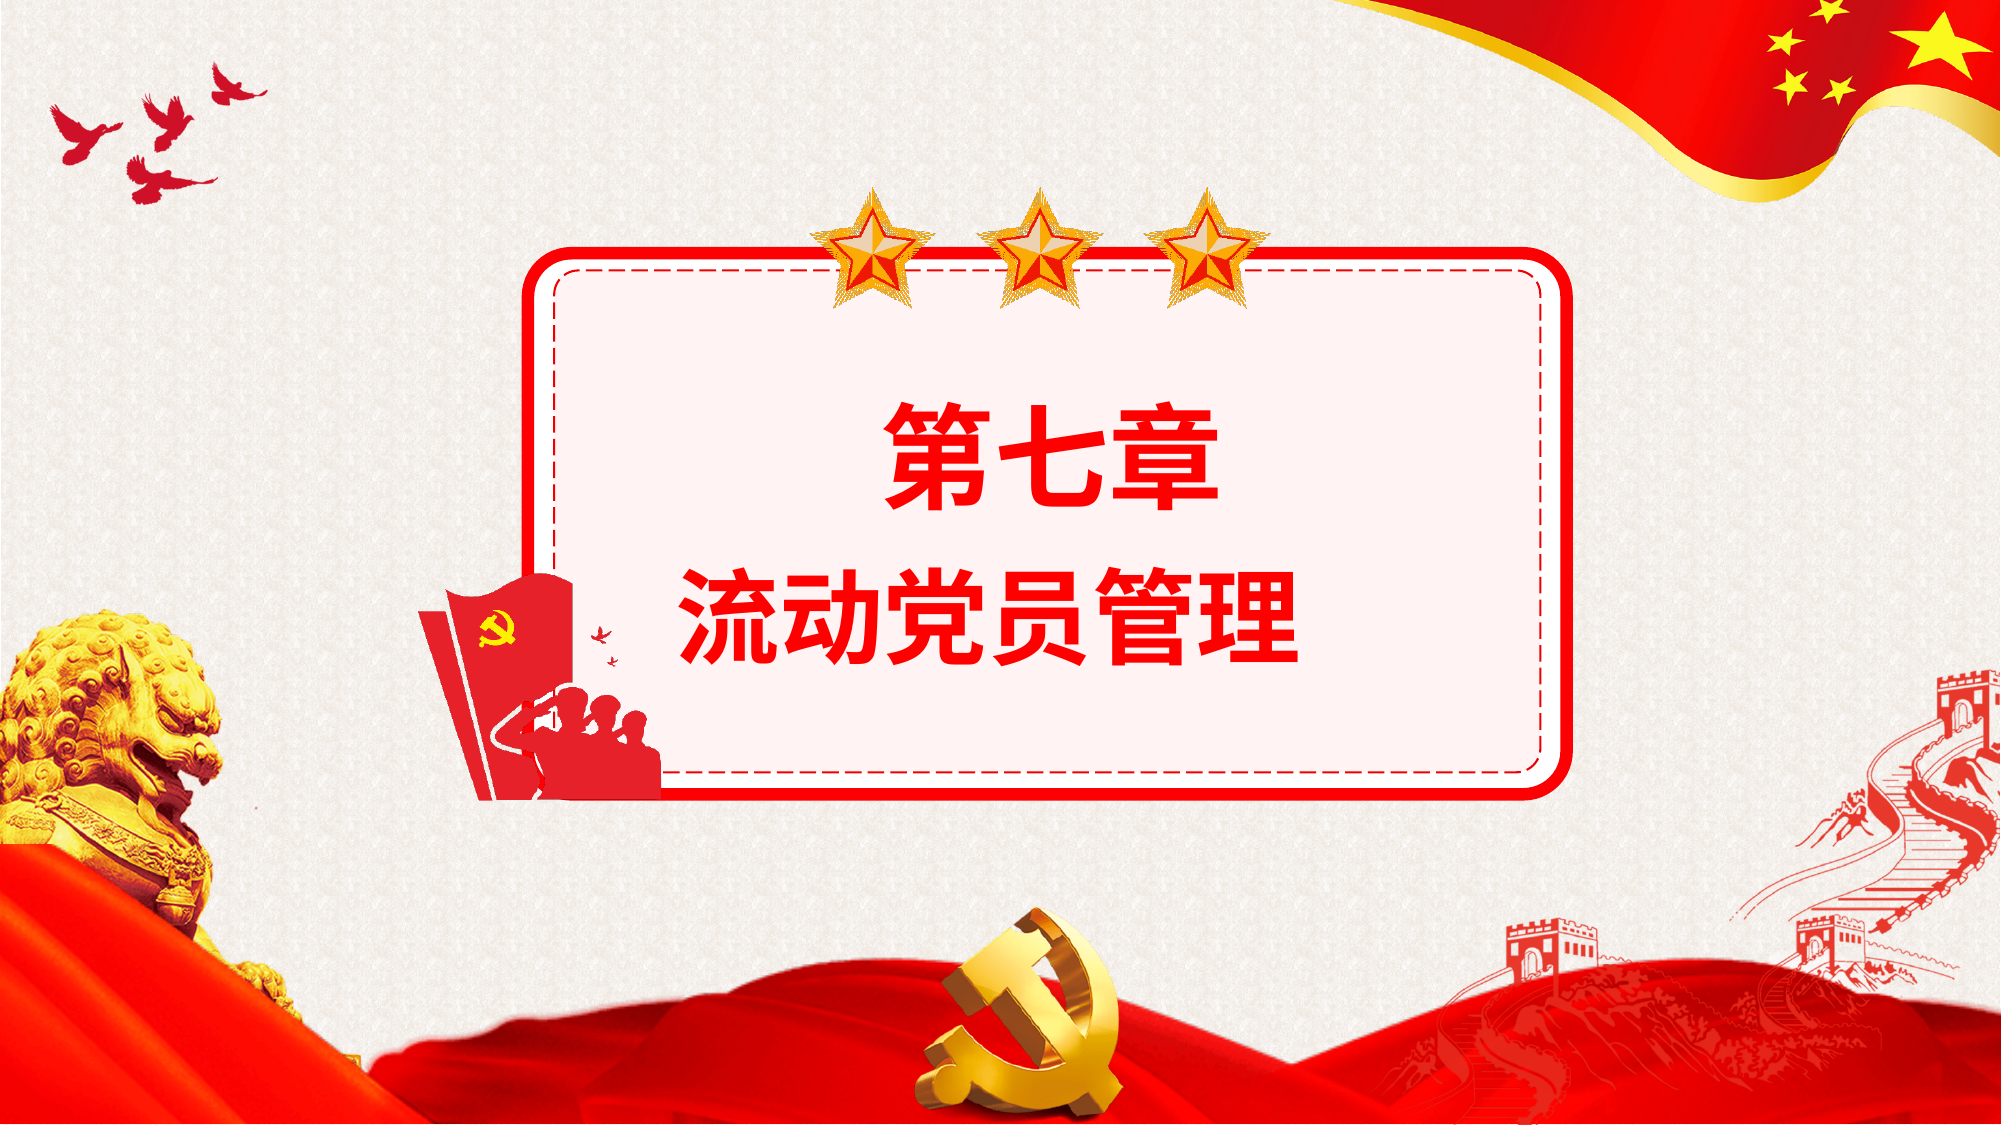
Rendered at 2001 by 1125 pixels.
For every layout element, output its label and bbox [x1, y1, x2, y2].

picture [0, 0, 2001, 1125]
text_box [378, 178, 1567, 847]
